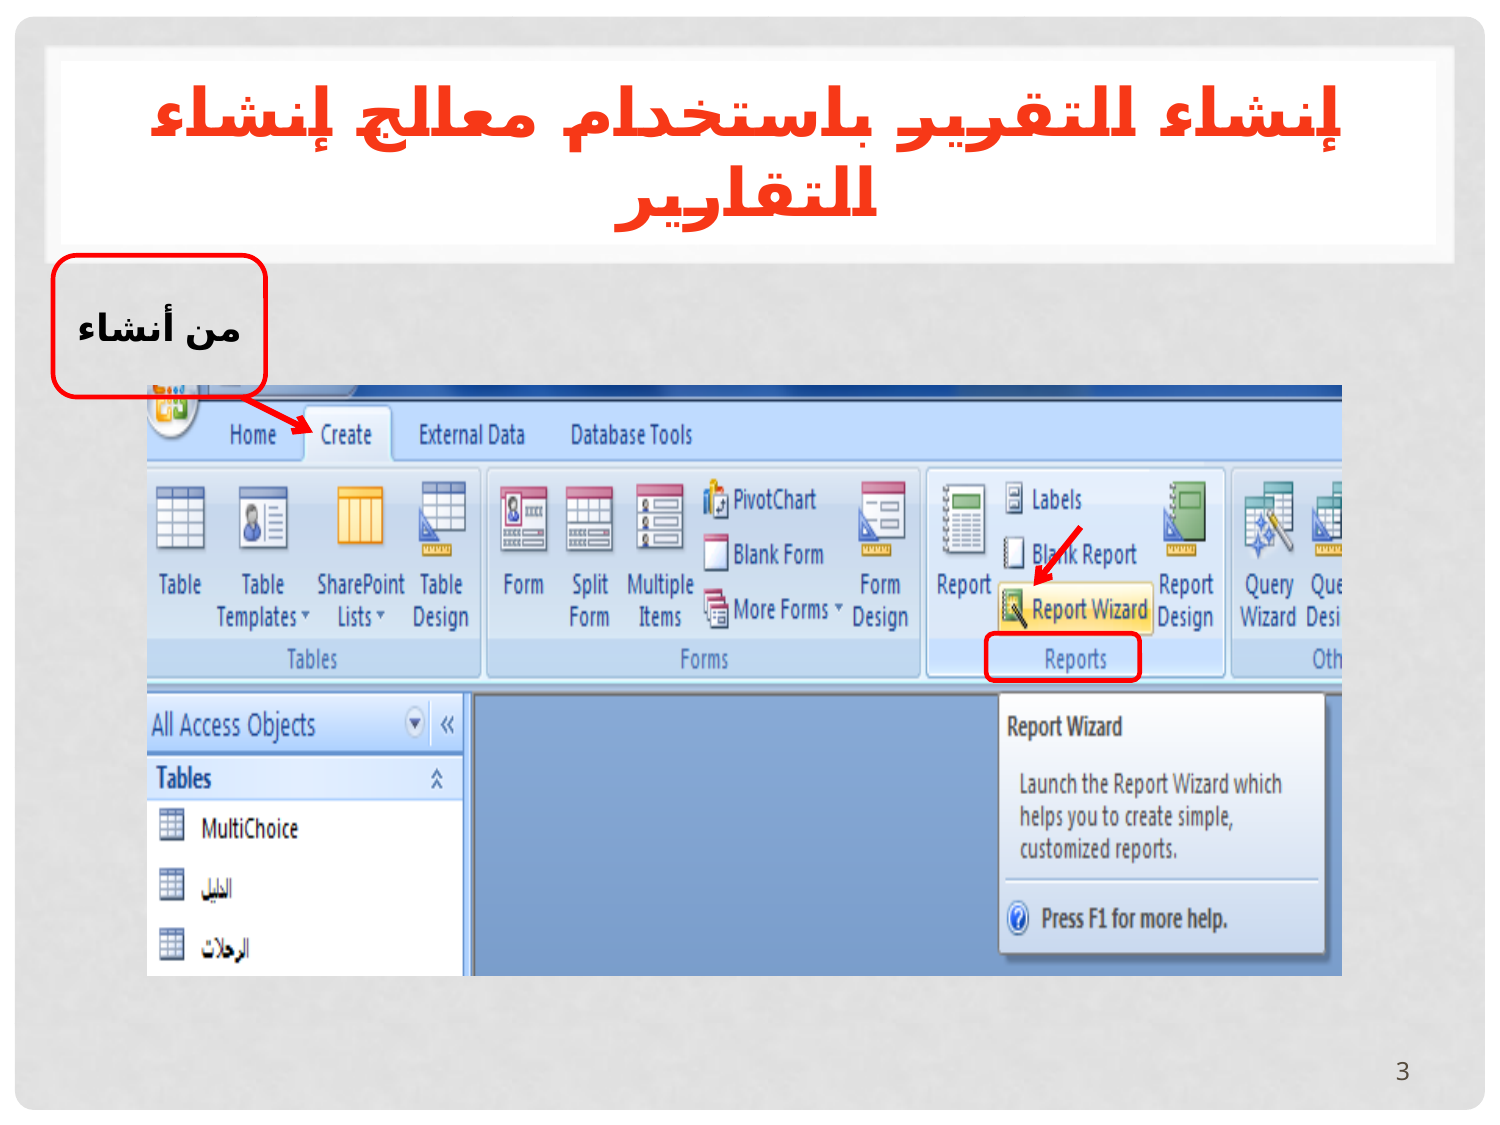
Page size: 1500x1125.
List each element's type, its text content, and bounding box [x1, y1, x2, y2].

slide_number 3 [1074, 1042, 1425, 1103]
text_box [1027, 532, 1087, 581]
title إنشاء التقرير باستخدام معالج إنشاء التقارير [69, 66, 1425, 238]
picture [147, 385, 1342, 977]
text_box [241, 396, 314, 433]
text_box من أنشاء [50, 253, 268, 400]
